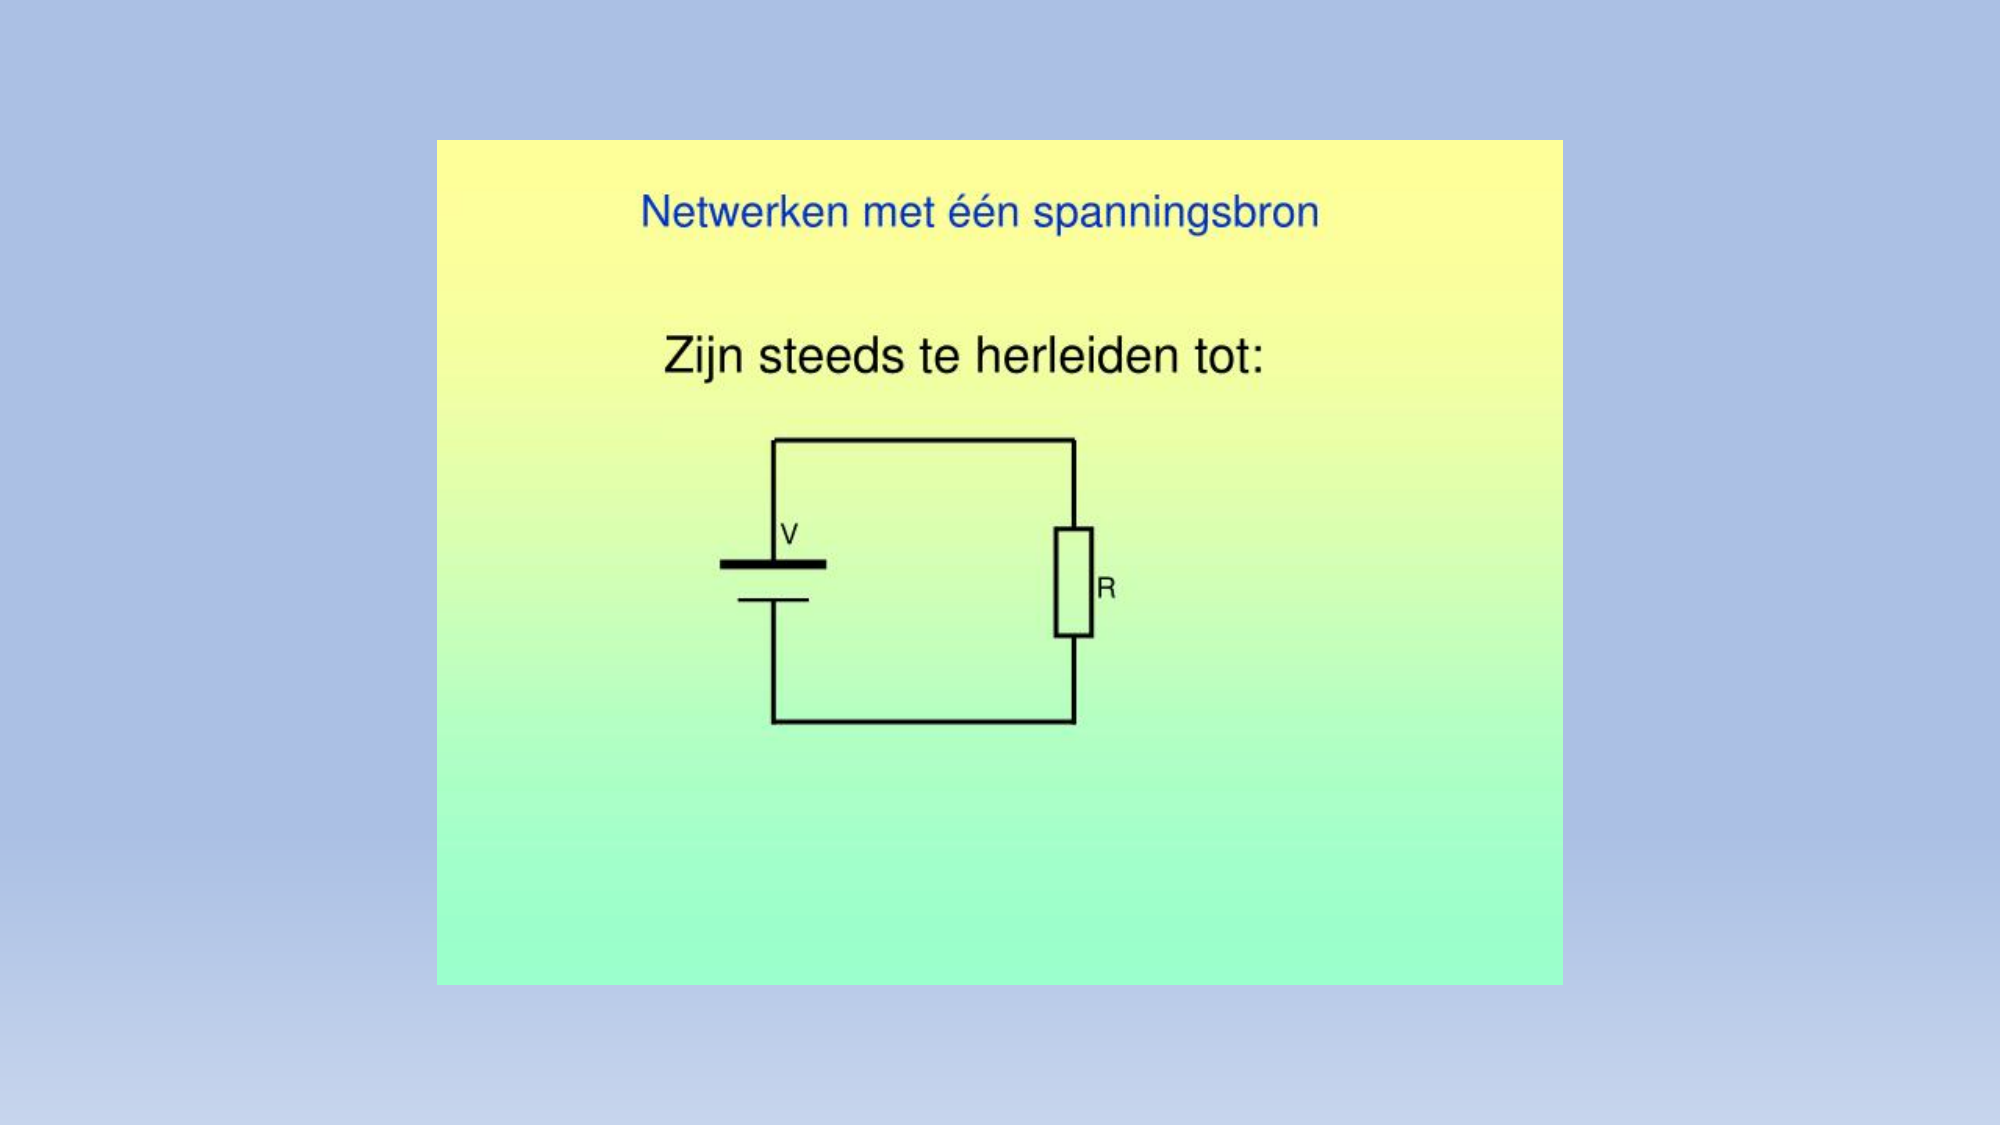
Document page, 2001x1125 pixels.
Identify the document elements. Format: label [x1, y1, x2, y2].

picture [437, 140, 1563, 985]
